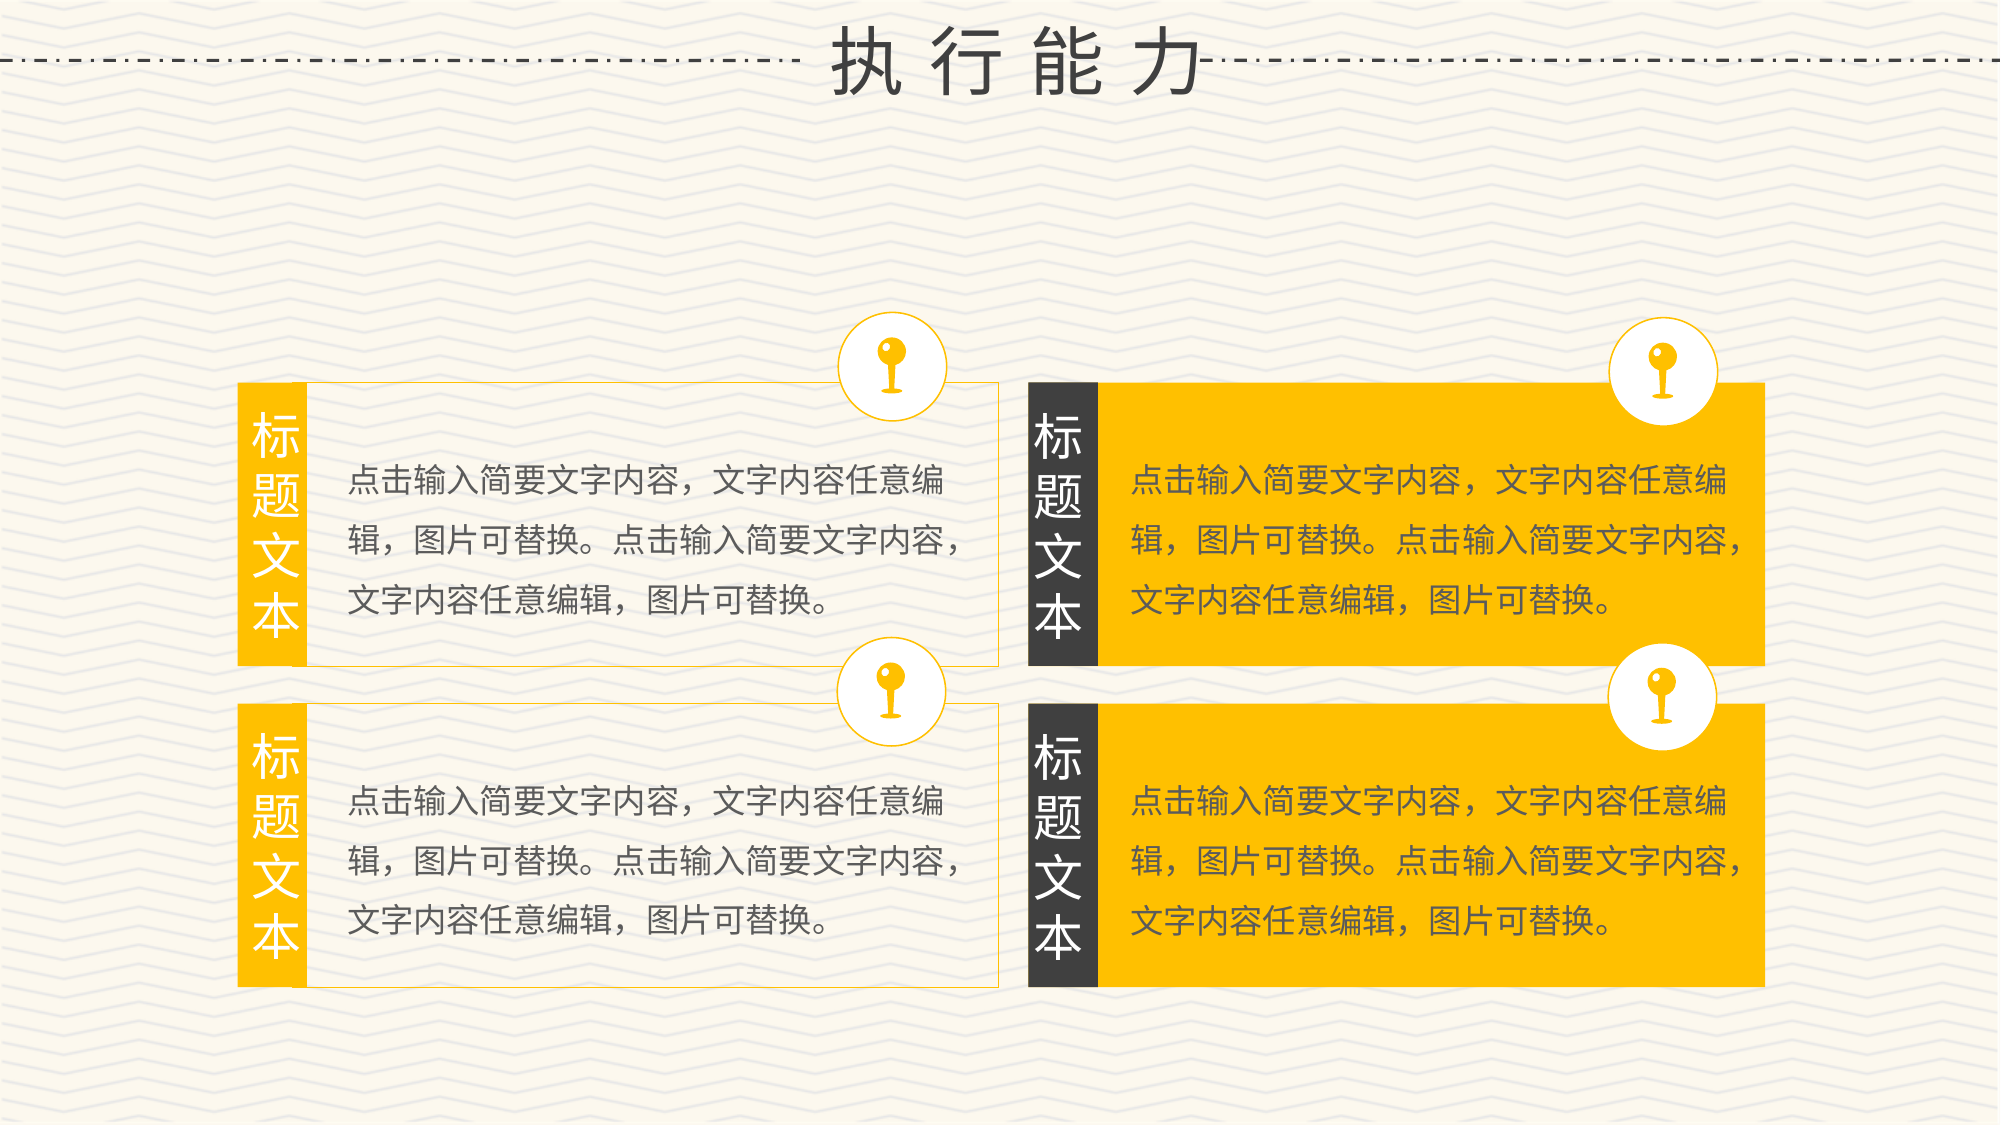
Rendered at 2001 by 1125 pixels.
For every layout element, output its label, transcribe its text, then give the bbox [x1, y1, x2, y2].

text_box 标 题 文 本 [999, 693, 1118, 999]
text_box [1608, 317, 1718, 427]
text_box 标 题 文 本 [217, 692, 336, 998]
text_box [1118, 703, 1602, 988]
text_box 点击输入简要文字内容，文字内容任意编辑，图片可替换。点击输入简要文字内容，文字内容任意编辑，图片可替换。 [1129, 712, 1759, 988]
text_box 标 题 文 本 [999, 372, 1118, 678]
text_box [836, 637, 946, 747]
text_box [0, 7, 2000, 114]
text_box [237, 382, 1000, 667]
text_box [1723, 382, 1766, 667]
text_box [1722, 703, 1766, 988]
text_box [837, 312, 947, 422]
text_box 标 题 文 本 [217, 371, 336, 677]
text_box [1607, 642, 1717, 752]
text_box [237, 703, 1000, 988]
text_box [1118, 382, 1603, 667]
picture [0, 0, 2001, 1125]
text_box 点击输入简要文字内容，文字内容任意编辑，图片可替换。点击输入简要文字内容，文字内容任意编辑，图片可替换。 [1129, 392, 1759, 667]
